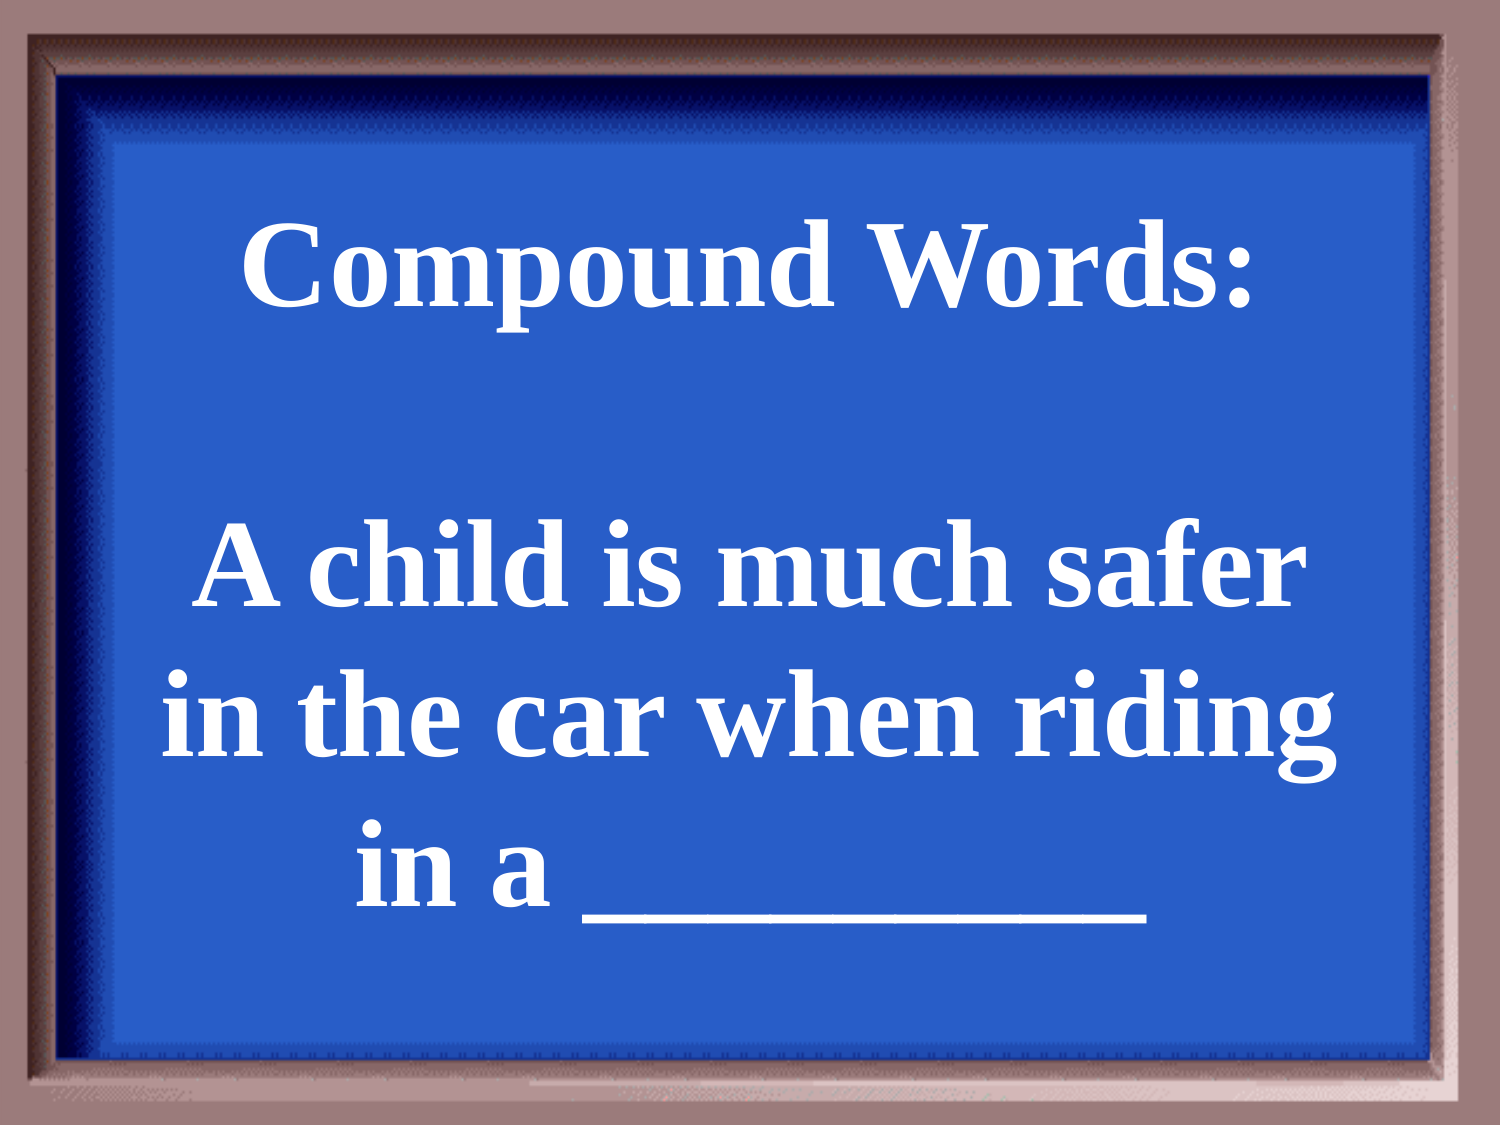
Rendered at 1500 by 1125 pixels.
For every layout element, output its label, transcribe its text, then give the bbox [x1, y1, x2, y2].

title Compound Words: A child is much safer in the car when riding in a _________ [112, 462, 1388, 650]
picture [0, 0, 1500, 1125]
